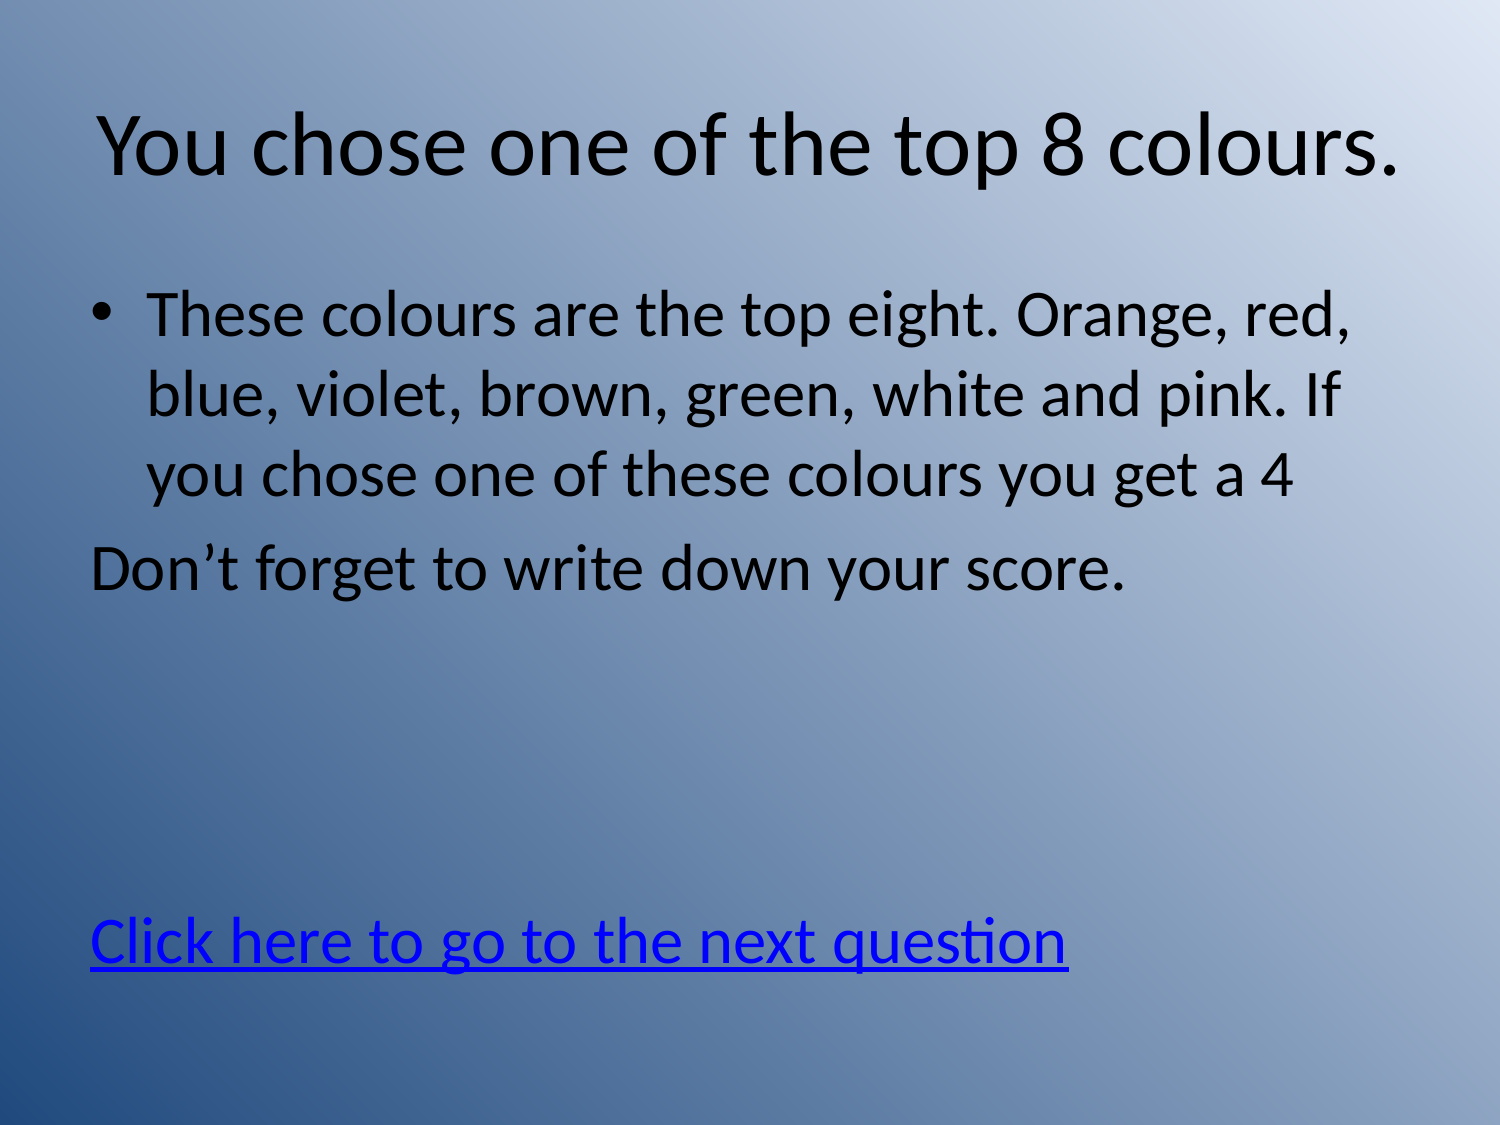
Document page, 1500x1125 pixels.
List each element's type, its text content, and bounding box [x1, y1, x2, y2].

list These colours are the top eight. Orange, red, blue, violet, brown, green, white and pink. If you chose one of these colours you get a 4 Don’t forget to write down your score. Click here to go to the next question [75, 262, 1425, 1005]
title You chose one of the top 8 colours. [75, 45, 1425, 233]
